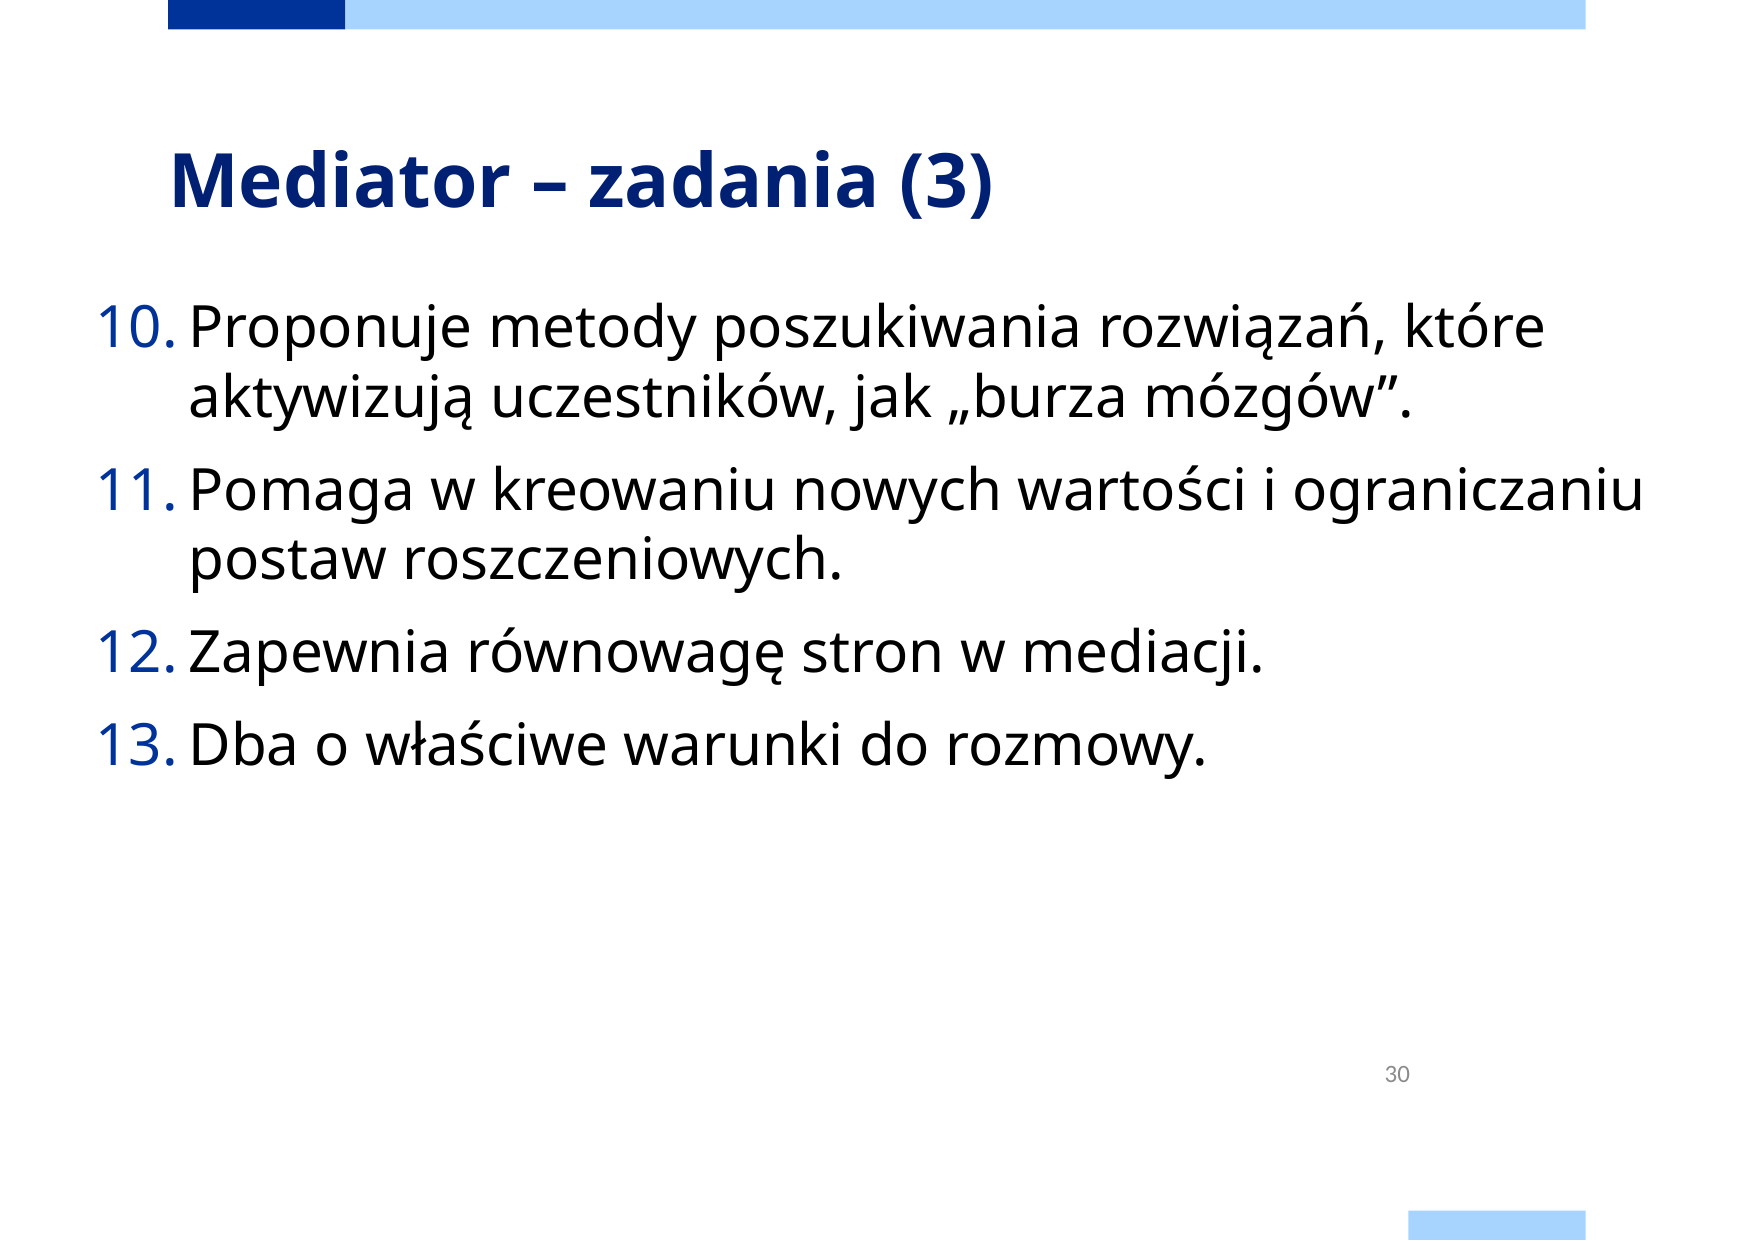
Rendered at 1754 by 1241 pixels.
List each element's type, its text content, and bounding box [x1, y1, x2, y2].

list Proponuje metody poszukiwania rozwiązań, które aktywizują uczestników, jak „burza mózgów”. Pomaga w kreowaniu nowych wartości i ograniczaniu postaw roszczeniowych. Zapewnia równowagę stron w mediacji. Dba o właściwe warunki do rozmowy. [95, 289, 1659, 1061]
title Mediator – zadania (3) [168, 147, 1586, 289]
slide_number 30 [1074, 1042, 1425, 1103]
